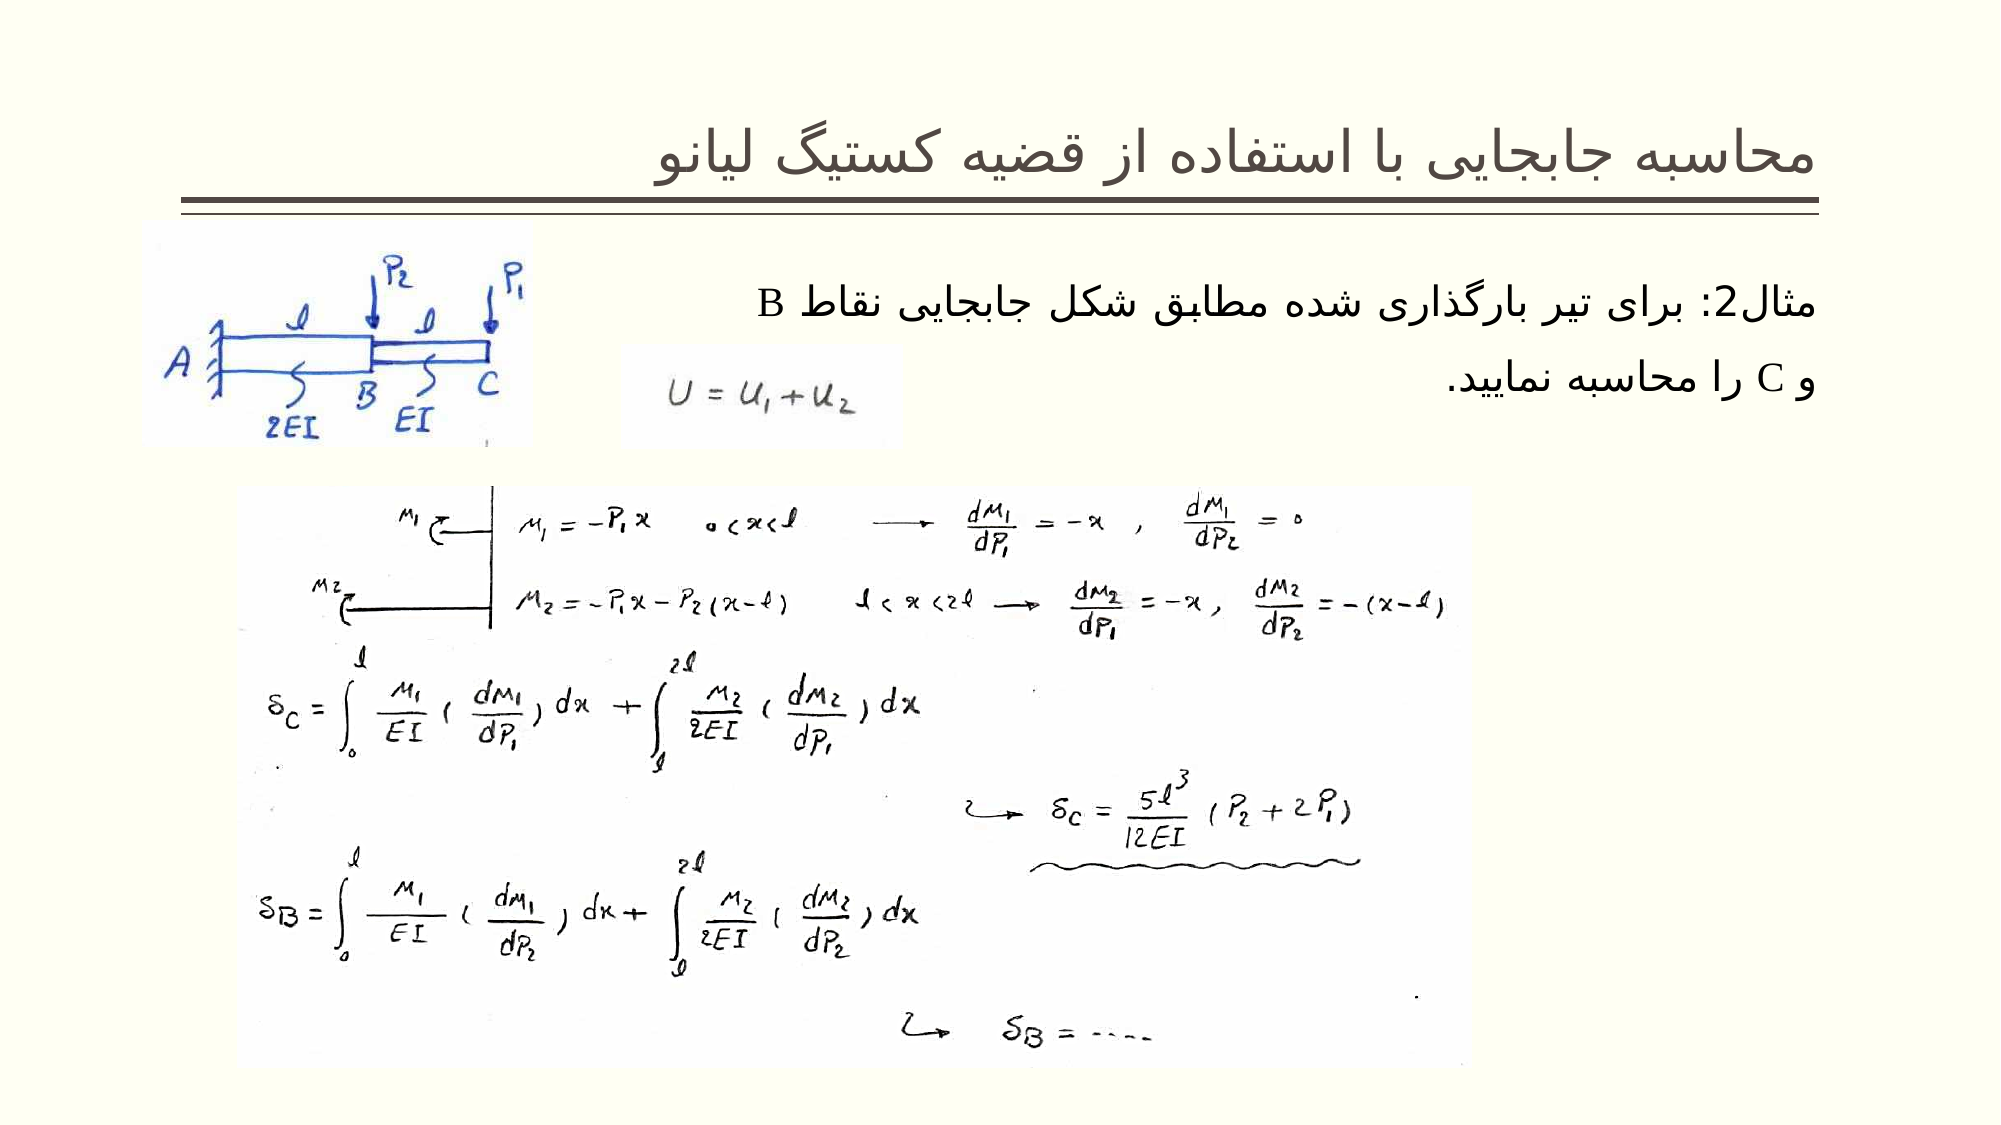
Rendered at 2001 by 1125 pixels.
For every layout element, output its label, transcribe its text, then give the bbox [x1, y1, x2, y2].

title محاسبه جابجایی با استفاده از قضیه کستیگ لیانو [181, 12, 1819, 193]
text_box مثال2: برای تیر بارگذاری شده مطابق شکل جابجایی نقاط B و C را محاسبه نمایید. [741, 242, 1833, 408]
picture [142, 220, 533, 447]
picture [237, 486, 1472, 1068]
picture [621, 344, 903, 449]
